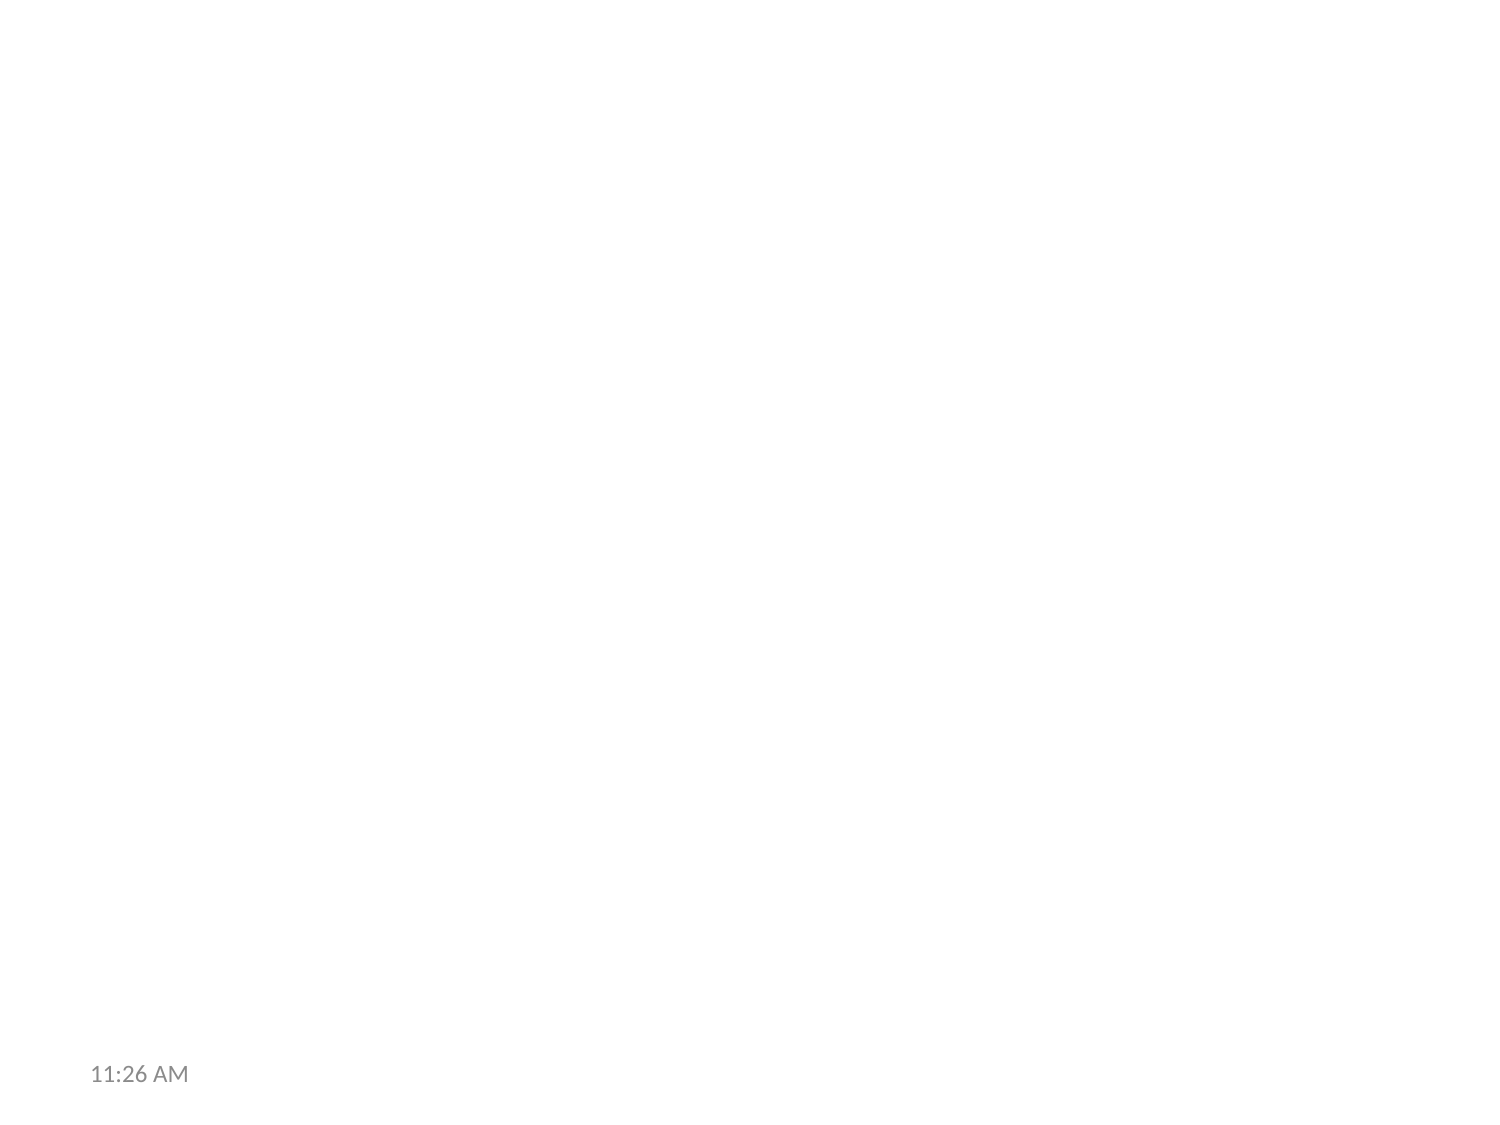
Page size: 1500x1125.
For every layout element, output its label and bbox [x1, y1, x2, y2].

slide_number [75, 1042, 425, 1103]
